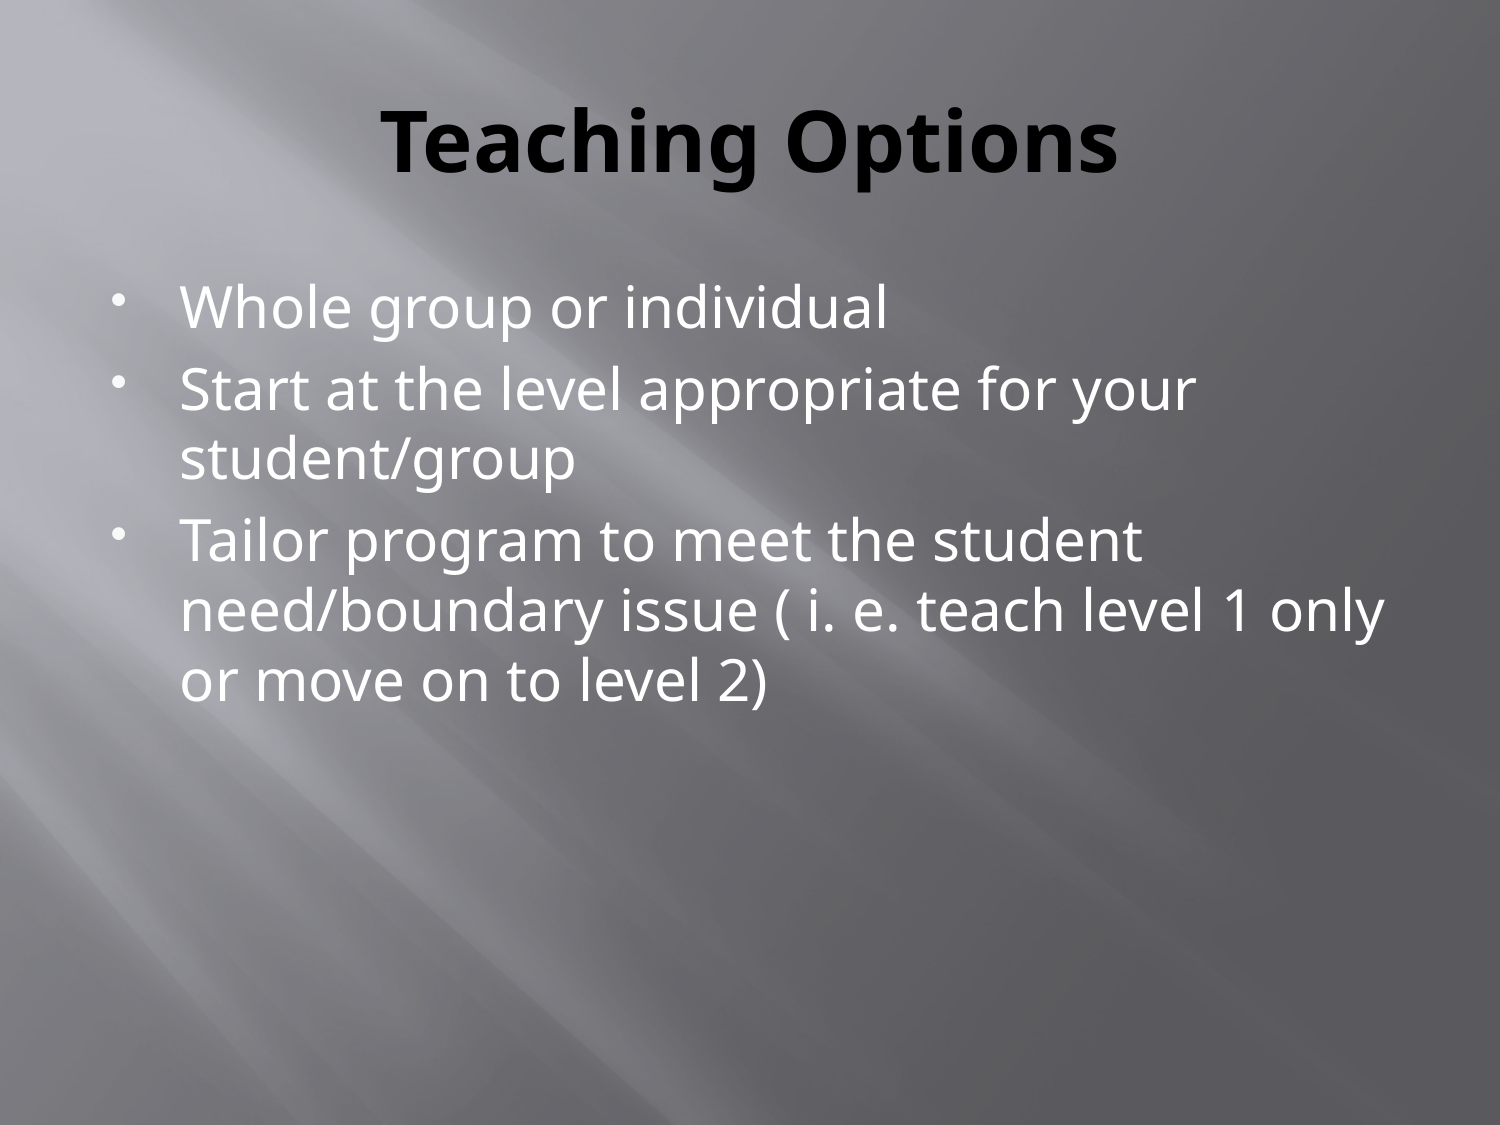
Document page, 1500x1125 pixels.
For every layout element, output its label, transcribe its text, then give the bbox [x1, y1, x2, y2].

list Whole group or individual Start at the level appropriate for your student/group Tailor program to meet the student need/boundary issue ( i. e. teach level 1 only or move on to level 2) [75, 262, 1425, 1035]
title Teaching Options [75, 45, 1425, 233]
